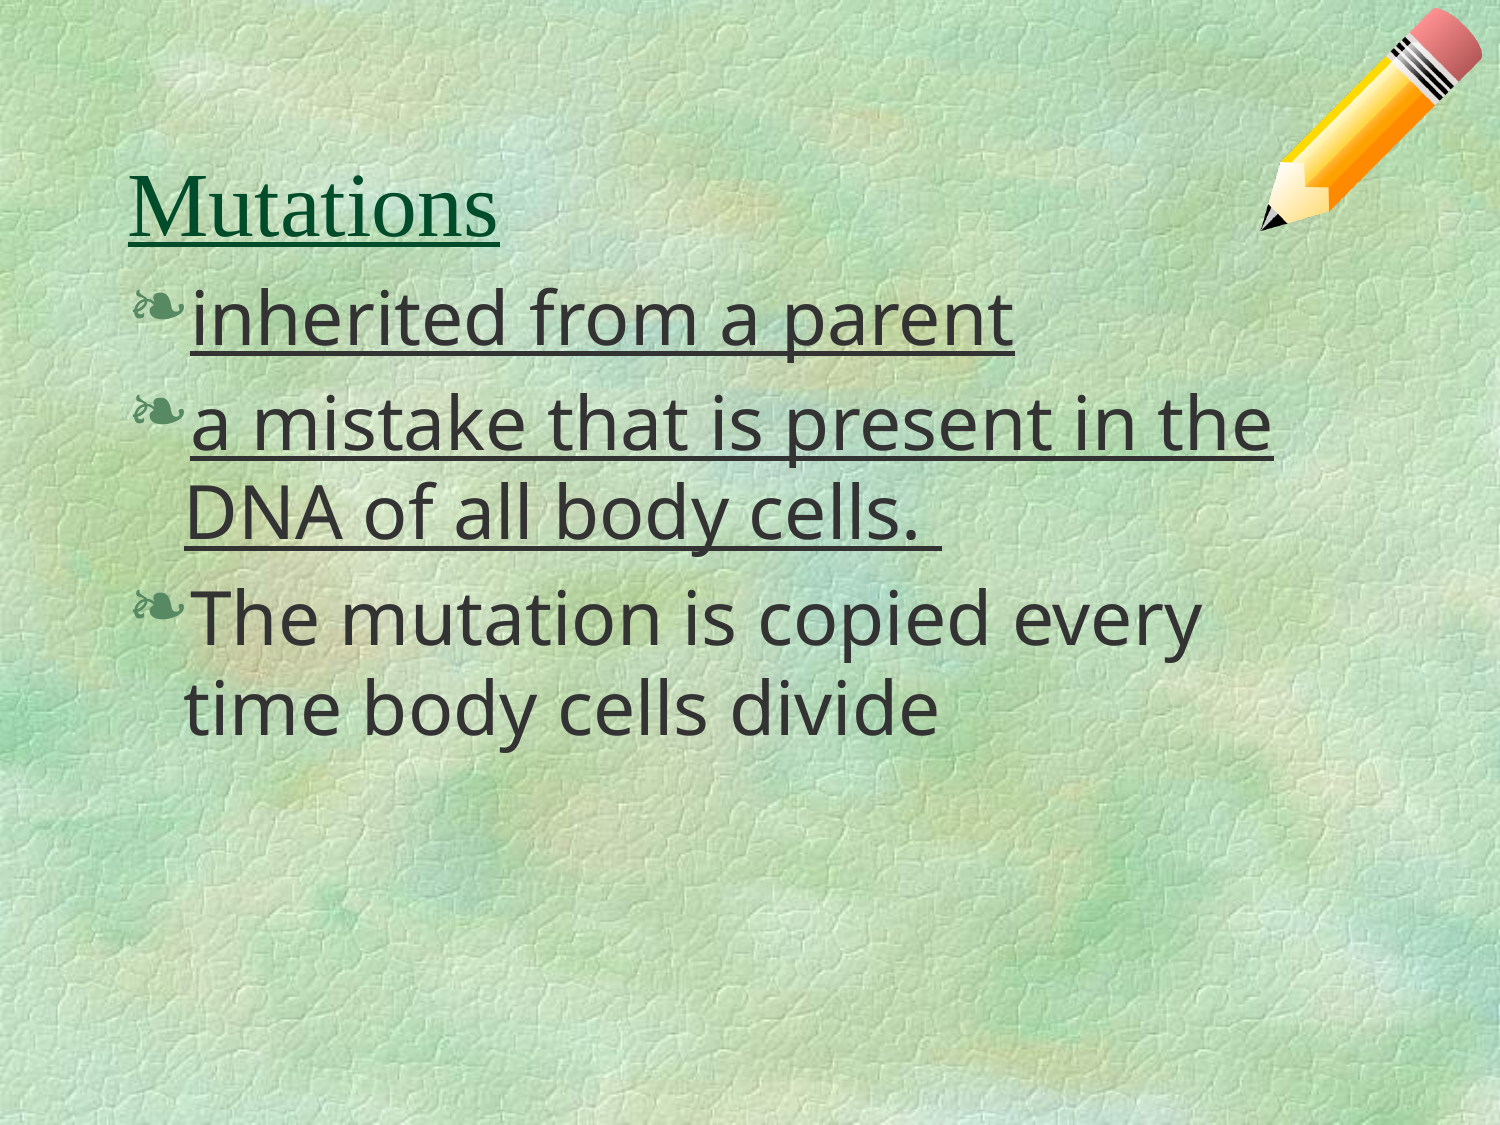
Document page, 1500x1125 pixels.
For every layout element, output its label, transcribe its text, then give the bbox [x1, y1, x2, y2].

list inherited from a parent a mistake that is present in the DNA of all body cells. The mutation is copied every time body cells divide [112, 262, 1388, 1001]
title Mutations [112, 74, 1388, 262]
picture [0, 0, 1500, 1125]
